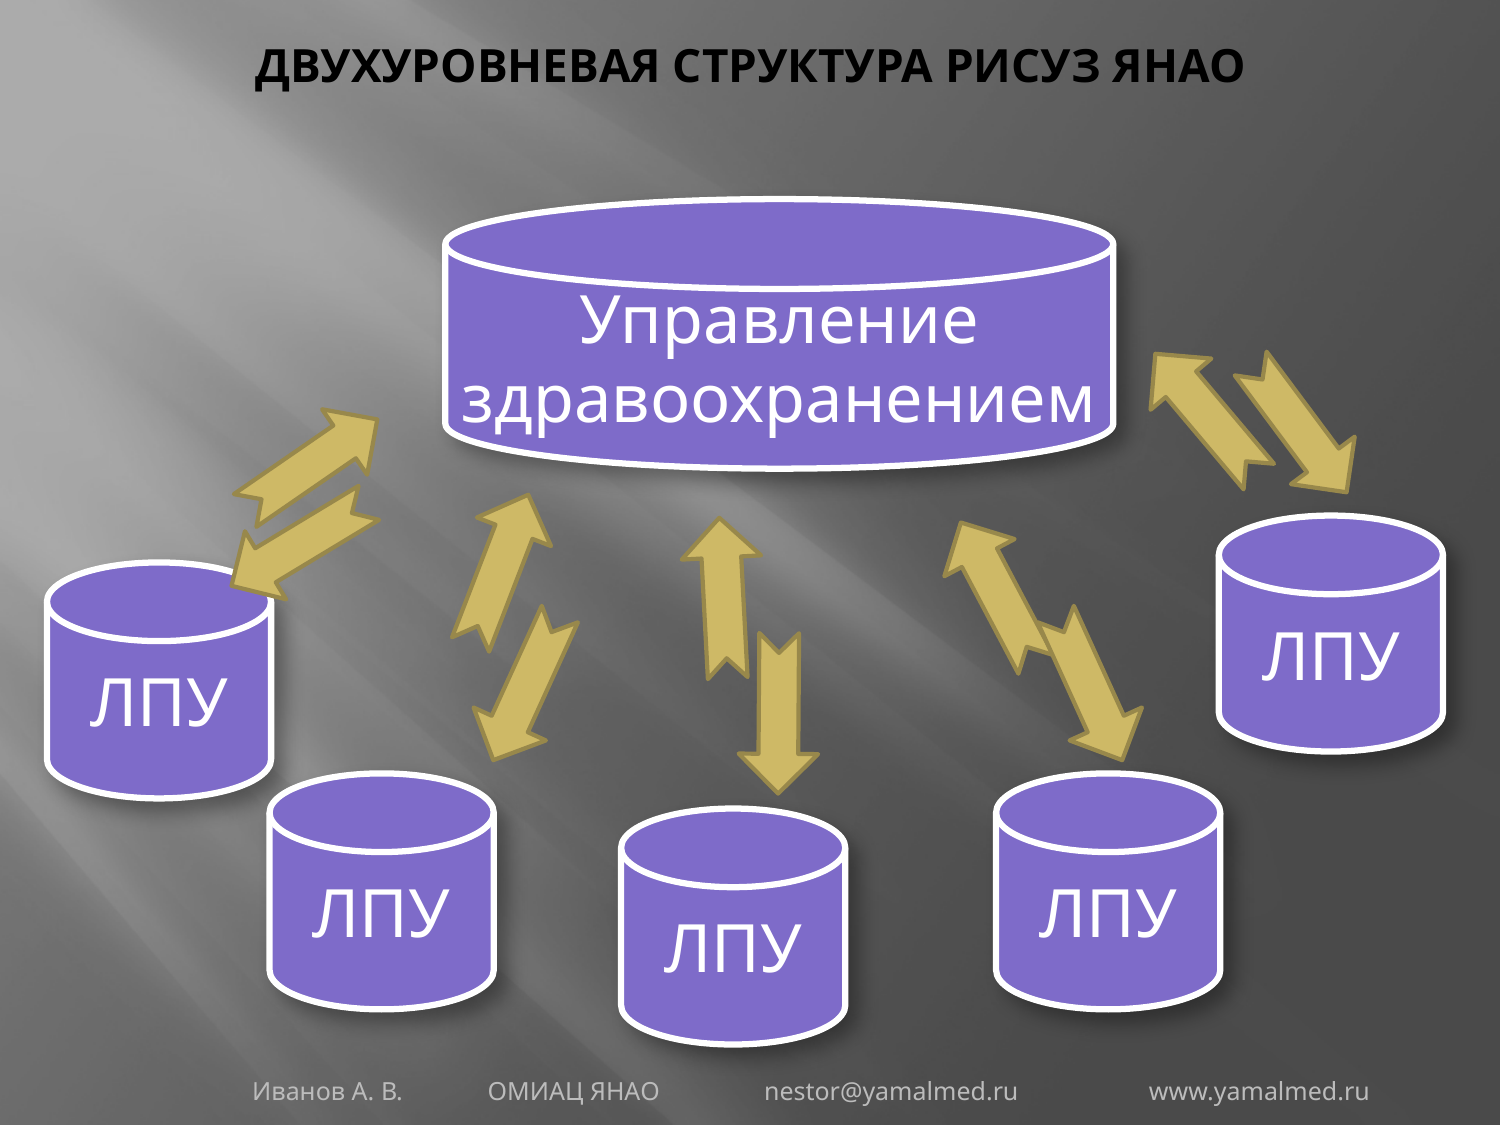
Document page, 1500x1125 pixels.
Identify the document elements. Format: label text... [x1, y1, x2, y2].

text_box [679, 515, 764, 682]
text_box [231, 407, 380, 529]
text_box Управление здравоохранением [442, 195, 1117, 472]
text_box ЛПУ [266, 770, 497, 1013]
text_box [229, 484, 382, 602]
text_box ЛПУ [617, 805, 849, 1048]
text_box [1035, 603, 1144, 763]
footer Иванов А. В. ОМИАЦ ЯНАО nestor@yamalmed.ru www.yamalmed.ru [222, 1052, 1407, 1113]
text_box [942, 520, 1050, 676]
text_box ЛПУ [43, 559, 275, 802]
text_box [736, 631, 821, 796]
text_box ЛПУ [1215, 512, 1447, 755]
text_box [450, 492, 553, 654]
text_box [1232, 349, 1357, 495]
title Двухуровневая структура РИСУЗ ЯНАО [82, 35, 1432, 92]
text_box [471, 603, 580, 763]
text_box ЛПУ [992, 770, 1224, 1013]
text_box [1148, 351, 1276, 492]
